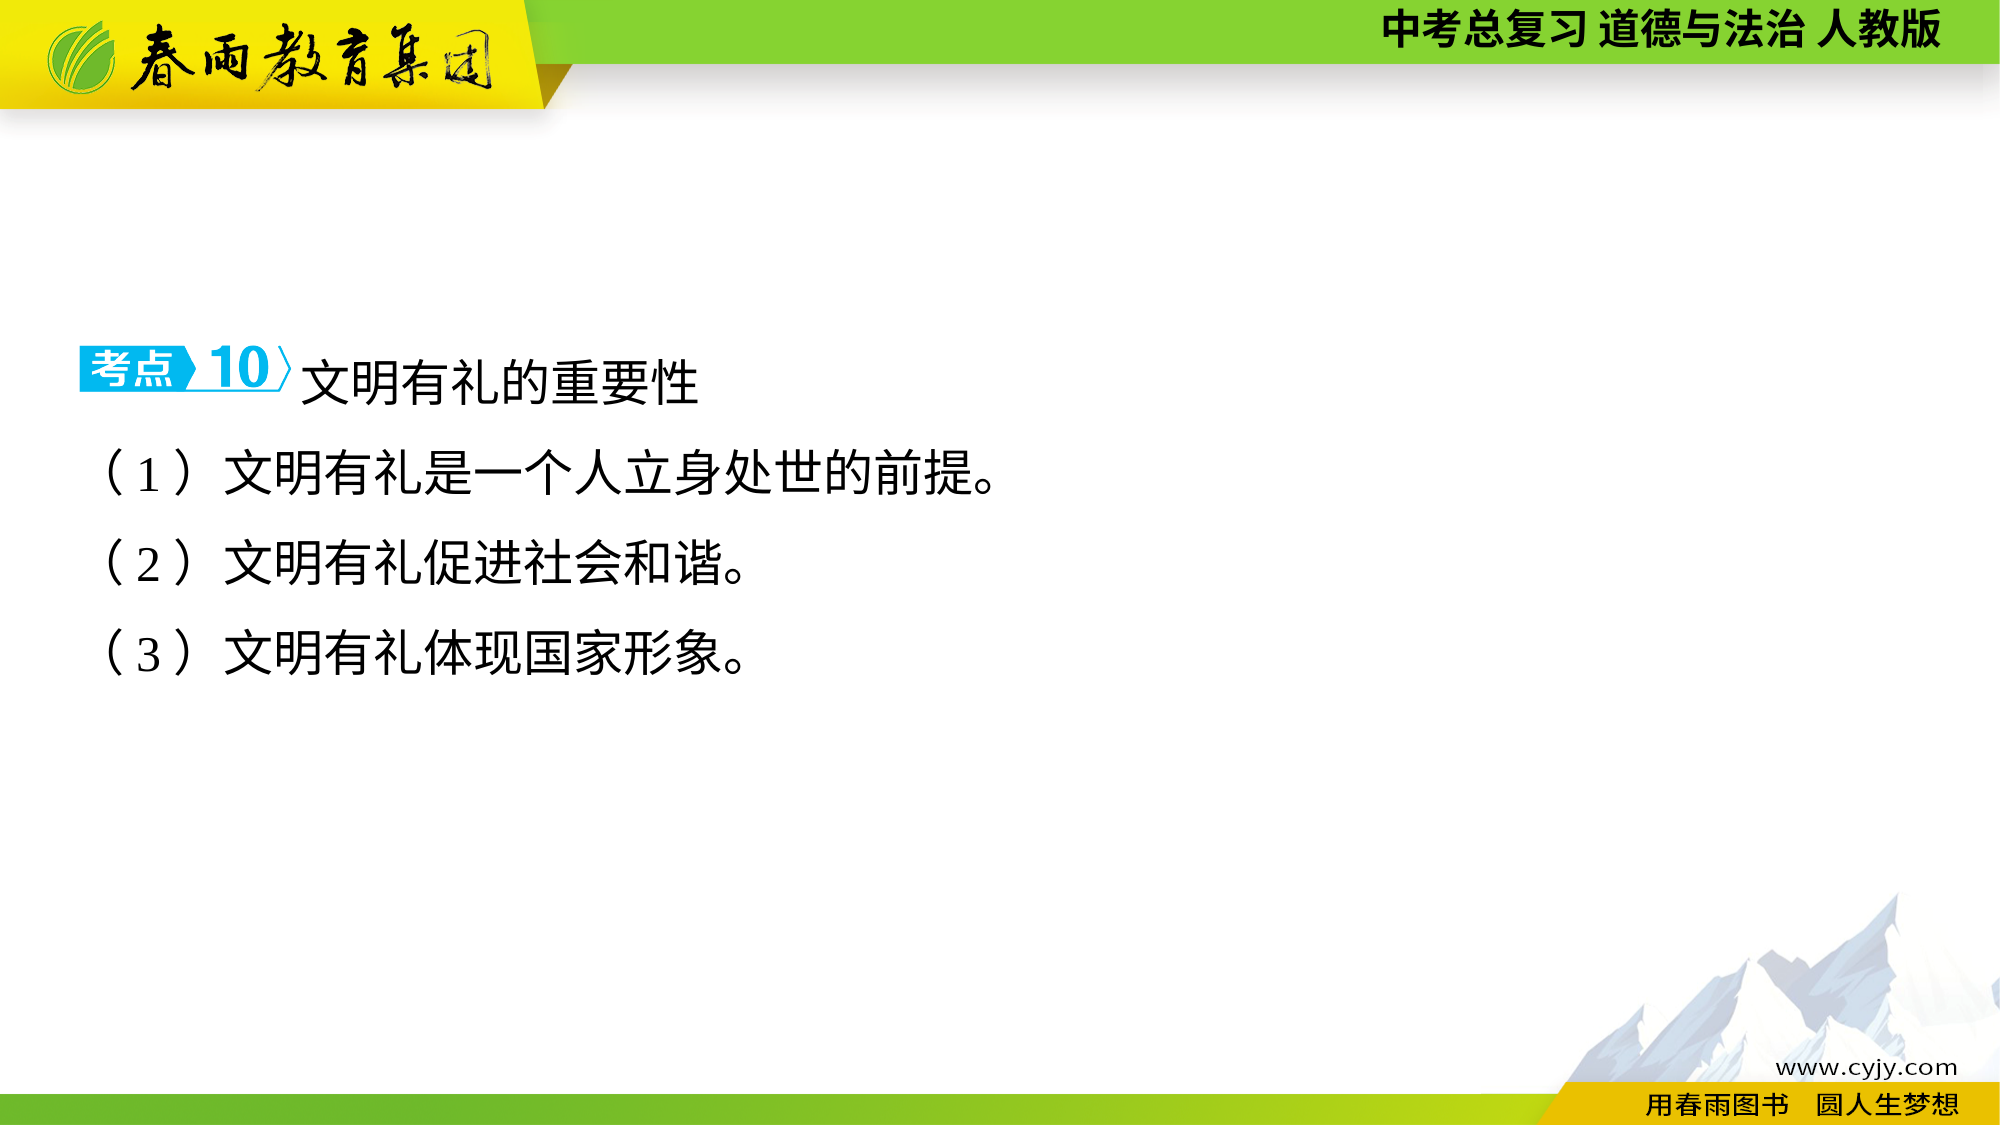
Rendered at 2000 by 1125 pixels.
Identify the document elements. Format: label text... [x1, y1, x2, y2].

list 文明有礼的重要性 （1）文明有礼是一个人立身处世的前提。 （2）文明有礼促进社会和谐。 （3）文明有礼体现国家形象。 [59, 313, 1944, 681]
picture [0, 0, 2000, 1125]
